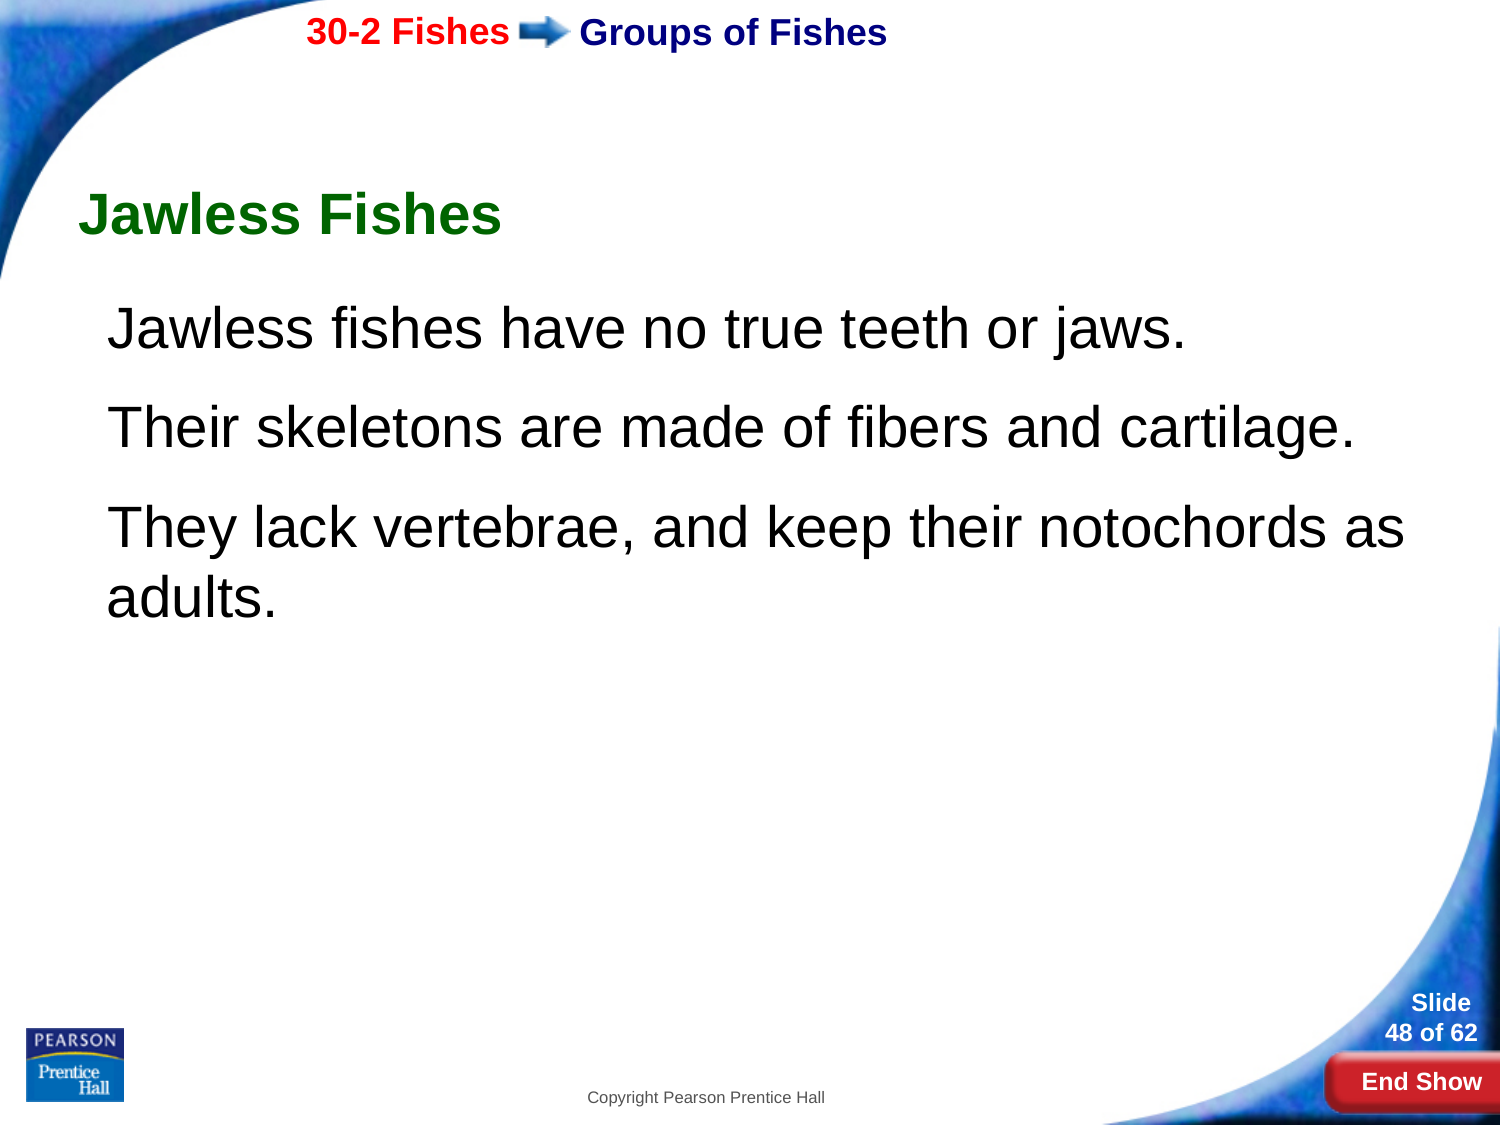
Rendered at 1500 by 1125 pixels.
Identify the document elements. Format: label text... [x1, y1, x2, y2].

list Jawless Fishes Jawless fishes have no true teeth or jaws. Their skeletons are made of fibers and cartilage. They lack vertebrae, and keep their notochords as adults. [44, 179, 1448, 992]
picture [0, 0, 1500, 1125]
footer Copyright Pearson Prentice Hall [468, 1078, 945, 1105]
title Groups of Fishes [564, 0, 1234, 76]
